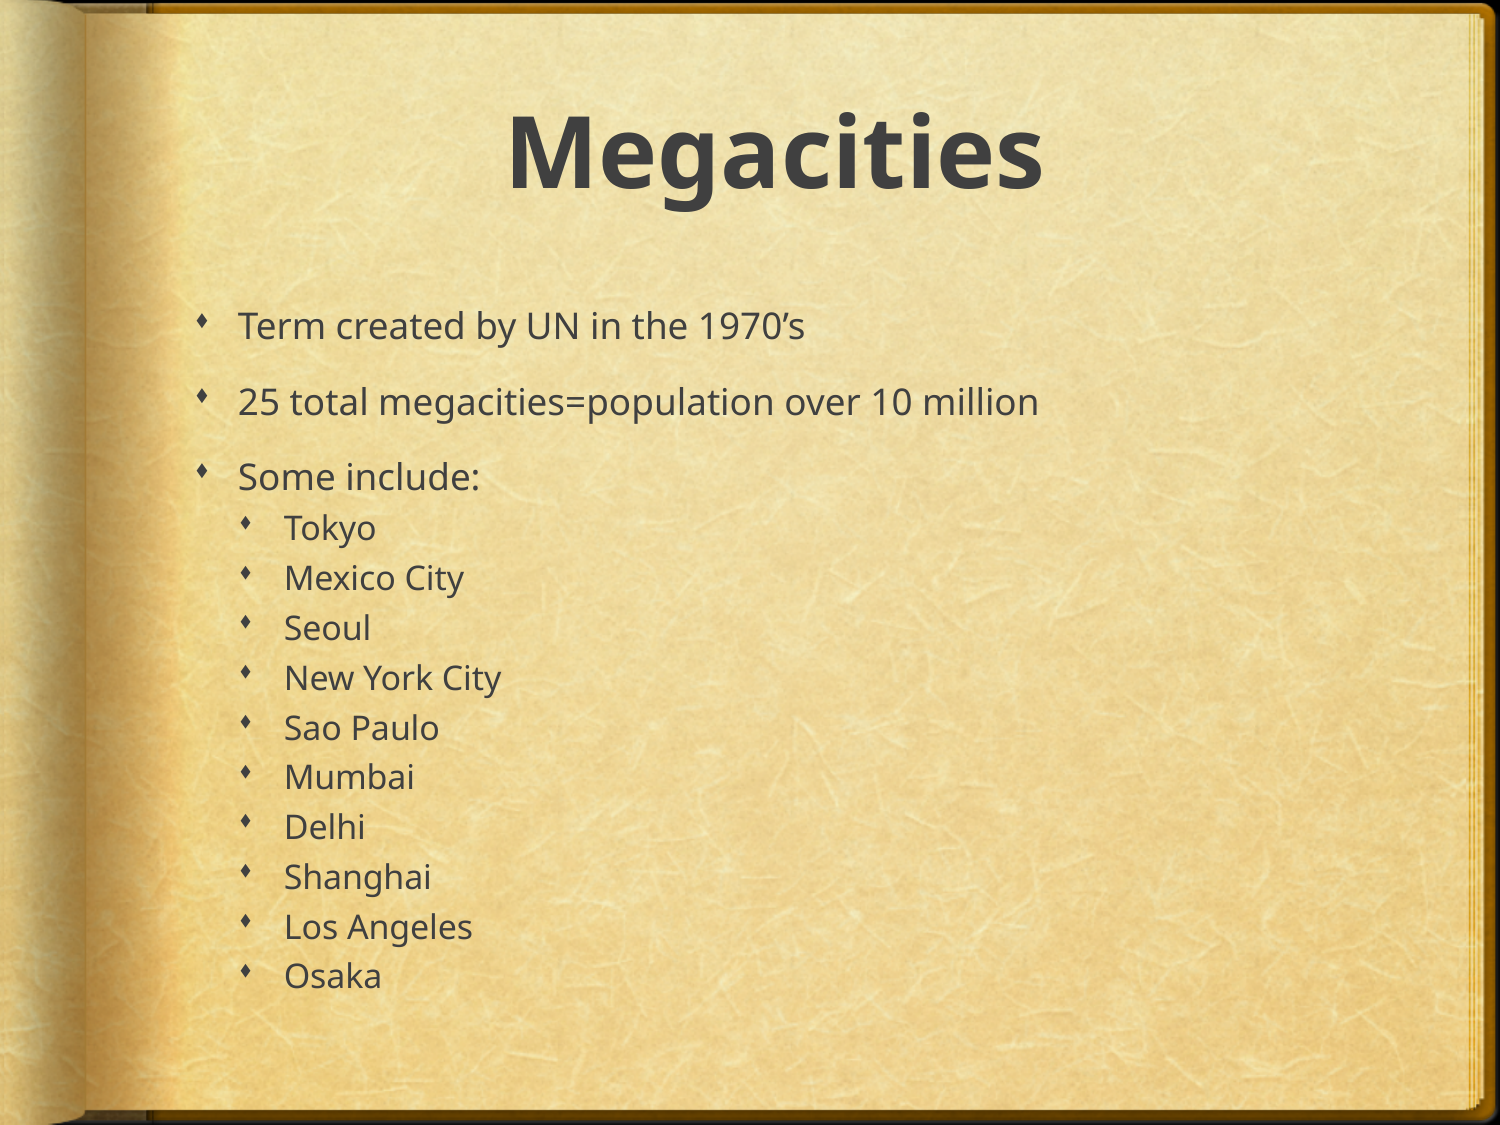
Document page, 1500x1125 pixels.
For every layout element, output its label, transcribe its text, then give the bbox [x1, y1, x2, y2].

picture [0, 0, 1500, 1125]
list Term created by UN in the 1970’s 25 total megacities=population over 10 million Some include: Tokyo Mexico City Seoul New York City Sao Paulo Mumbai Delhi Shanghai Los Angeles Osaka [178, 295, 1372, 1005]
title Megacities [178, 45, 1372, 265]
